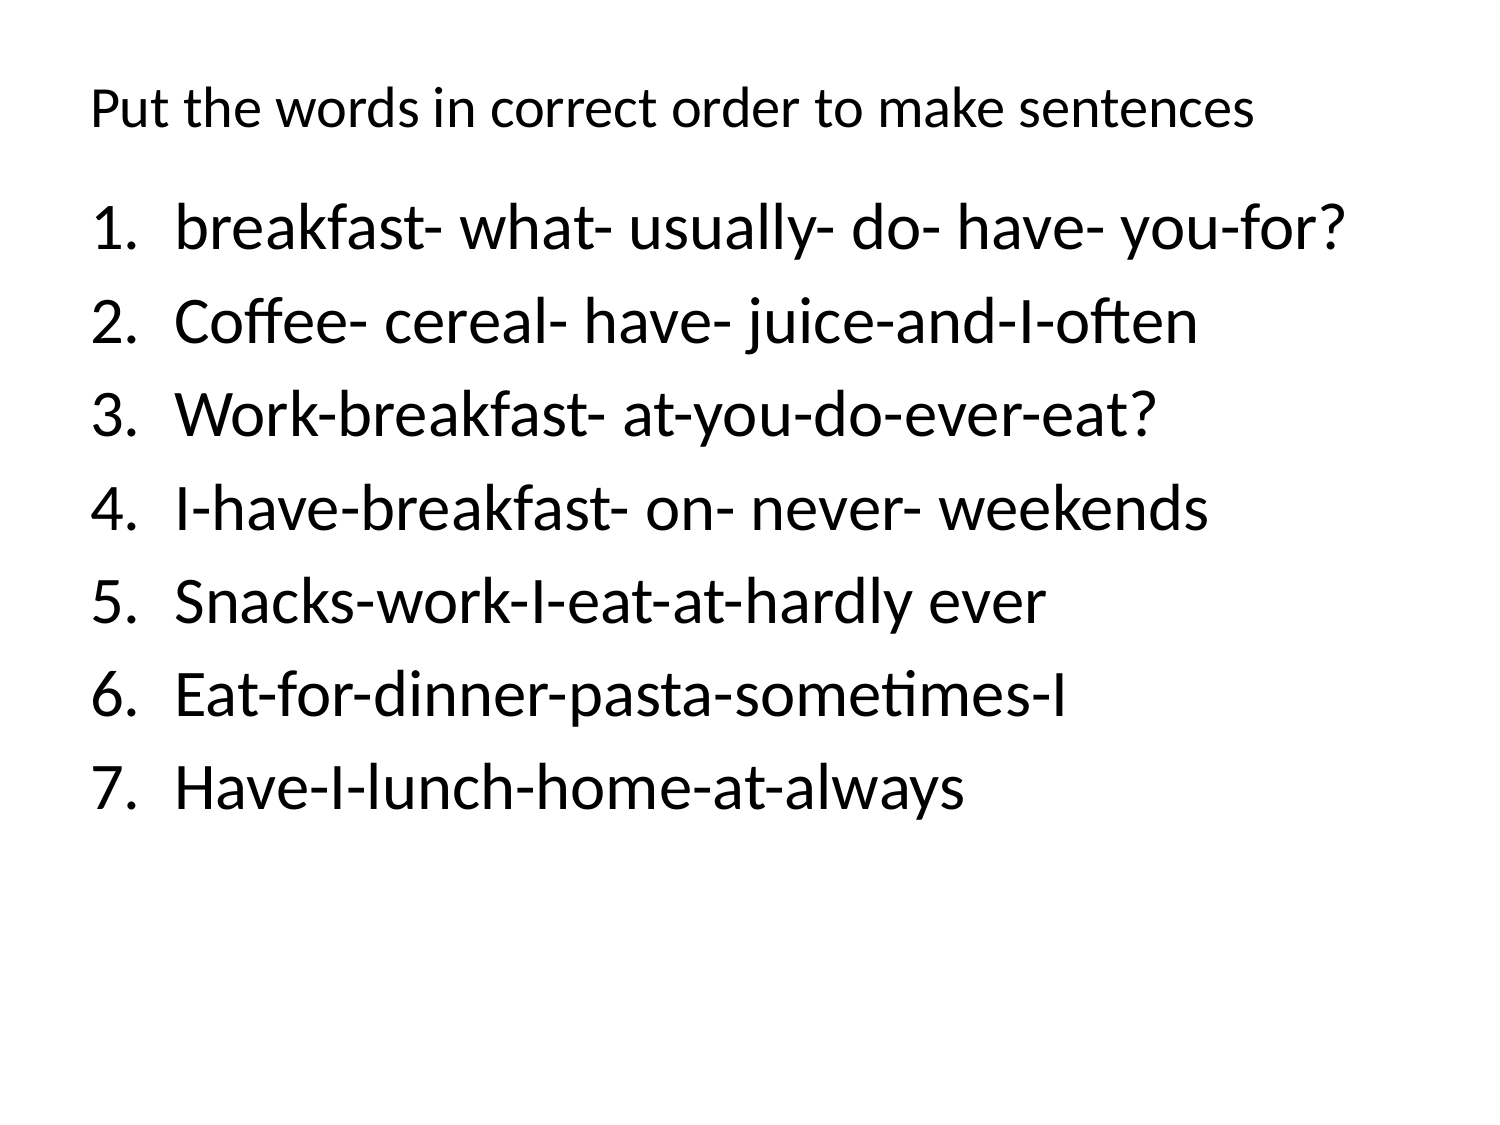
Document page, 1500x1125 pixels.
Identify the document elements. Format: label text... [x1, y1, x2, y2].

list breakfast- what- usually- do- have- you-for? Coffee- cereal- have- juice-and-I-often Work-breakfast- at-you-do-ever-eat? I-have-breakfast- on- never- weekends Snacks-work-I-eat-at-hardly ever Eat-for-dinner-pasta-sometimes-I Have-I-lunch-home-at-always [75, 175, 1425, 1005]
title Put the words in correct order to make sentences [75, 45, 1425, 164]
